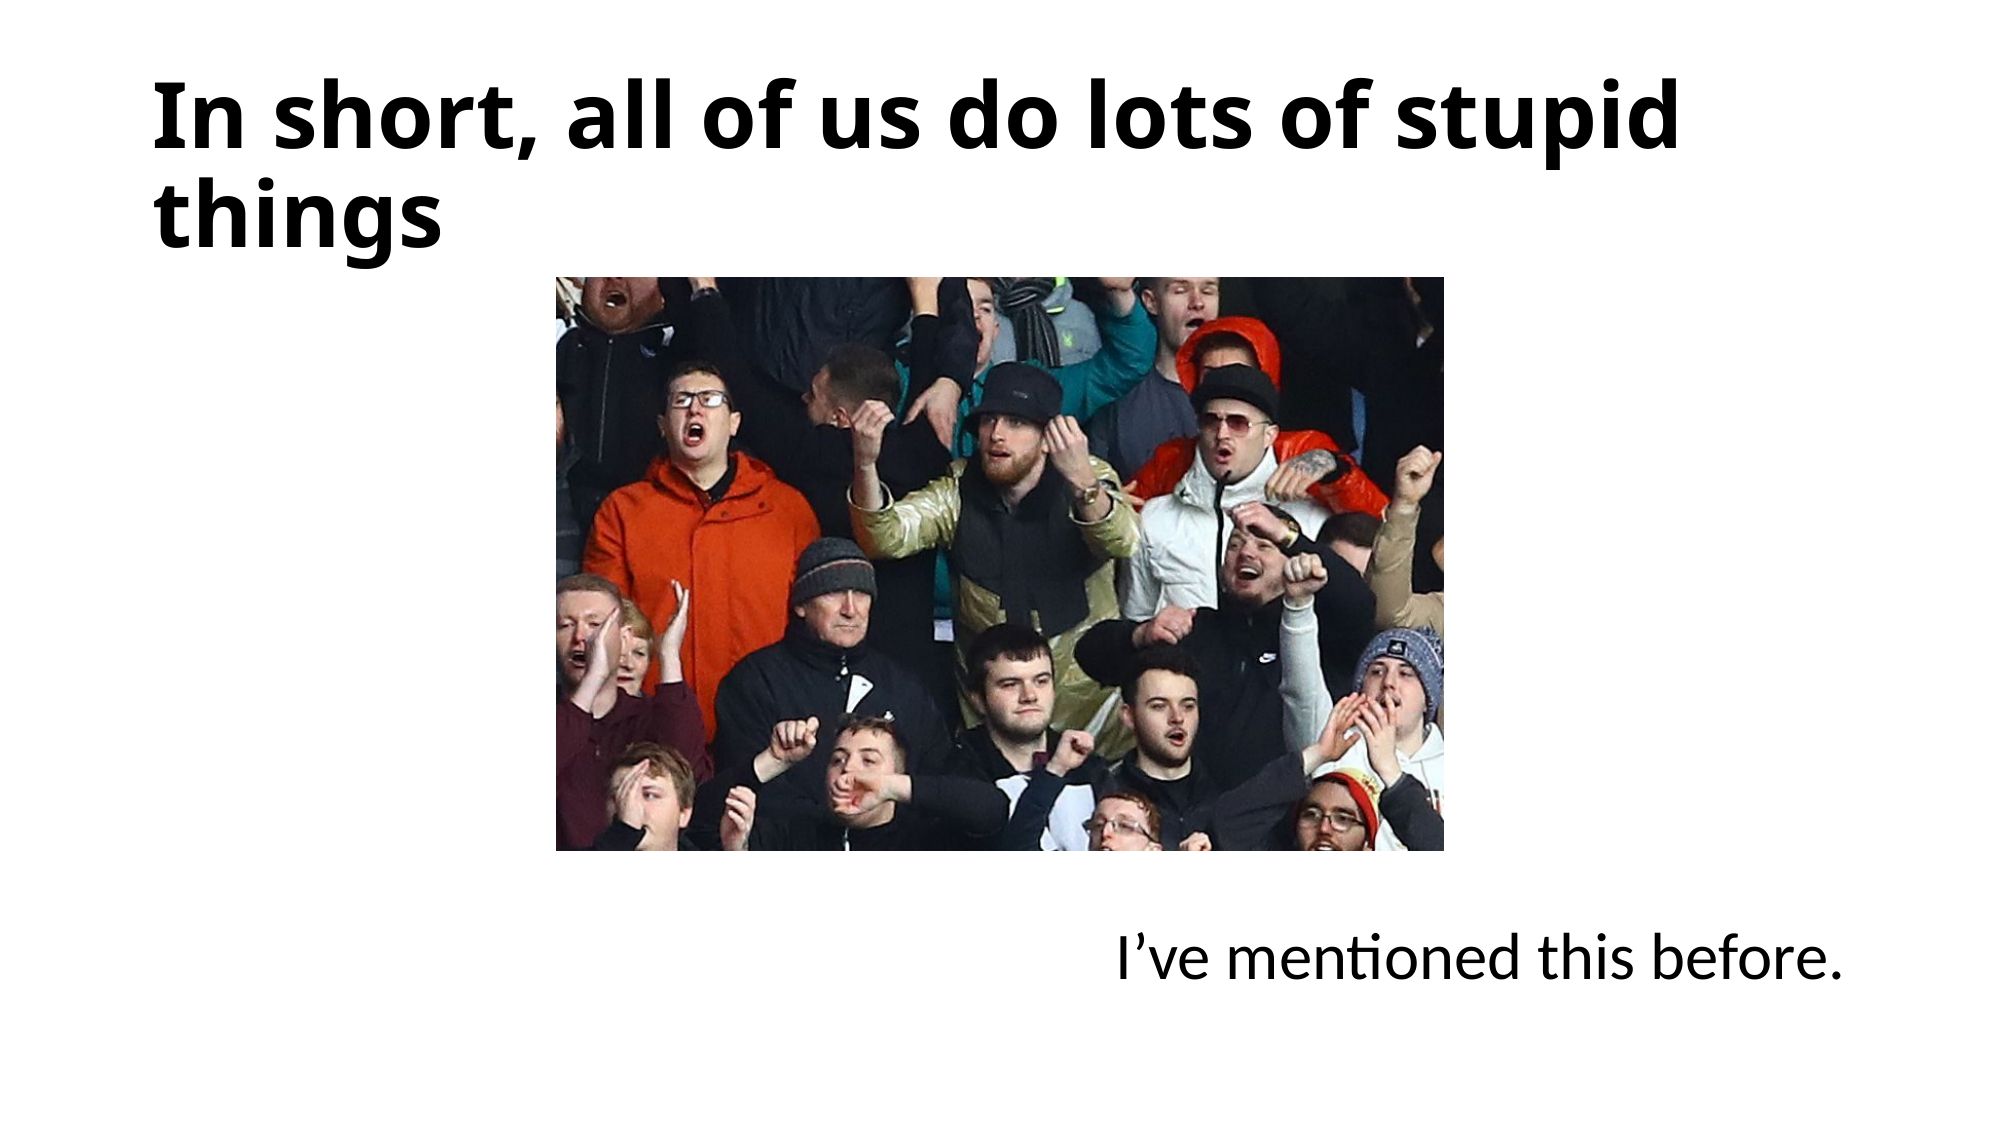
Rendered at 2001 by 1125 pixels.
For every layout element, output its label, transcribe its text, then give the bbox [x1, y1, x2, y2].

picture [556, 277, 1444, 851]
title In short, all of us do lots of stupid things [137, 59, 1863, 278]
text_box I’ve mentioned this before. [1100, 905, 2000, 1001]
